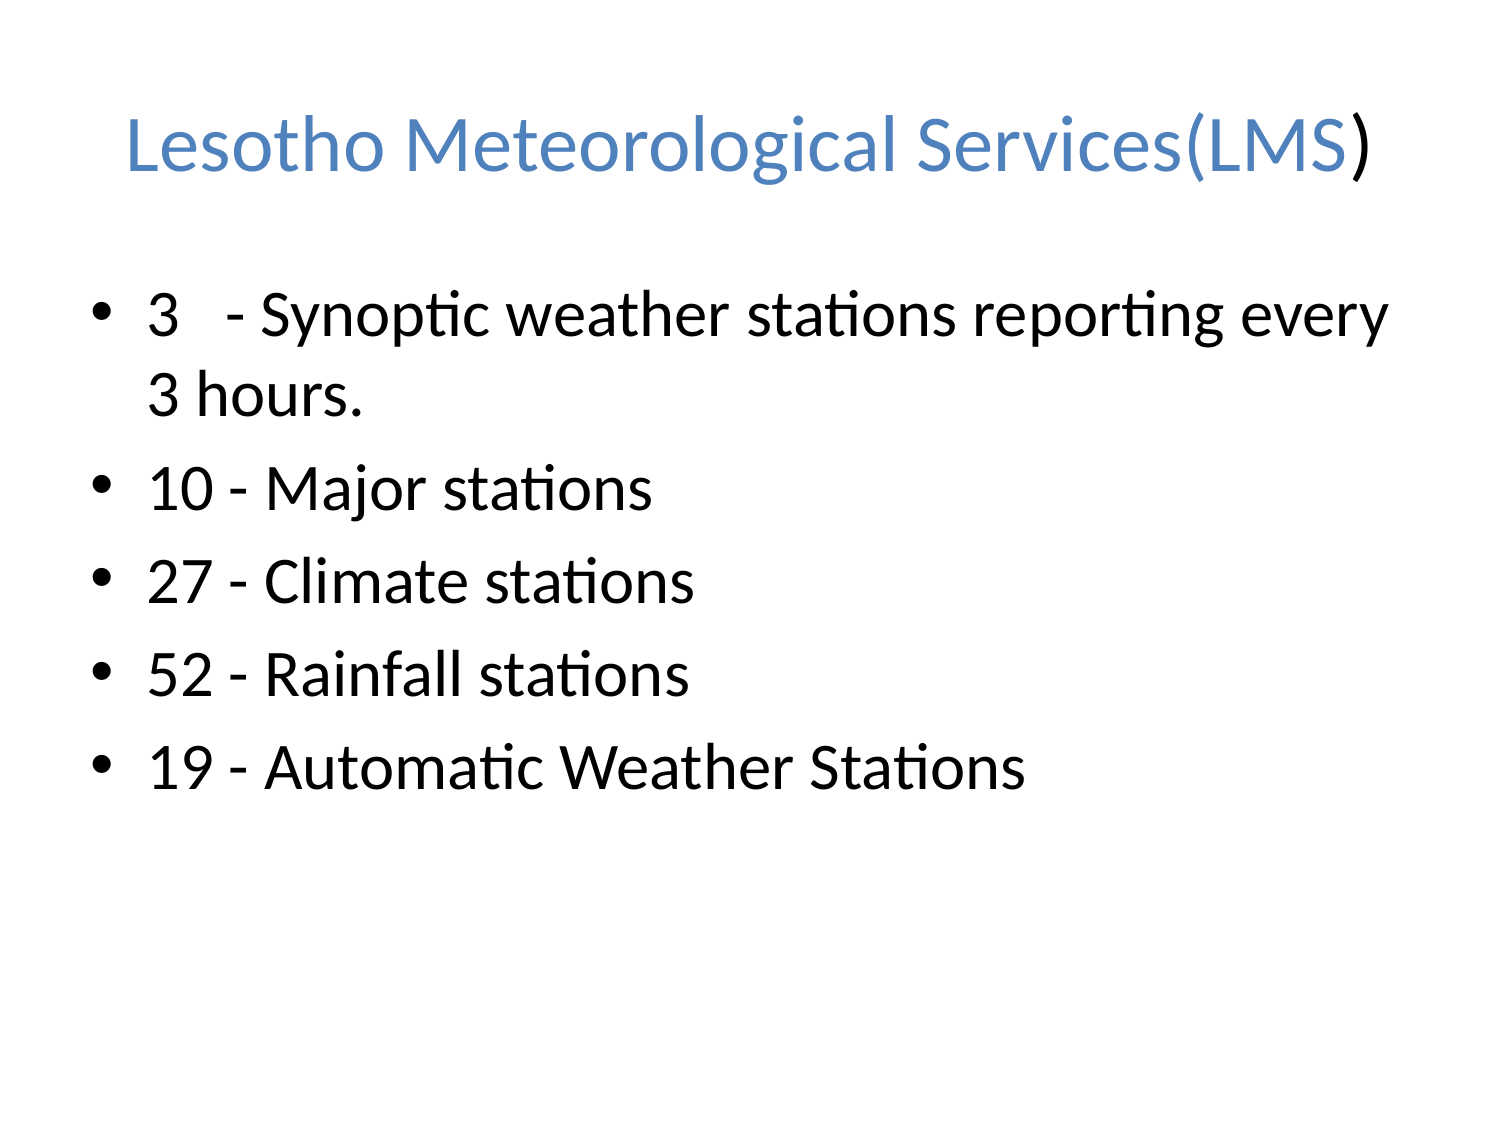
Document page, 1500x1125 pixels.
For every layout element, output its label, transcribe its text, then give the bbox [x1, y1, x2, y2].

title Lesotho Meteorological Services(LMS) [75, 45, 1425, 233]
list 3 - Synoptic weather stations reporting every 3 hours. 10 - Major stations 27 - Climate stations 52 - Rainfall stations 19 - Automatic Weather Stations [75, 262, 1425, 1005]
